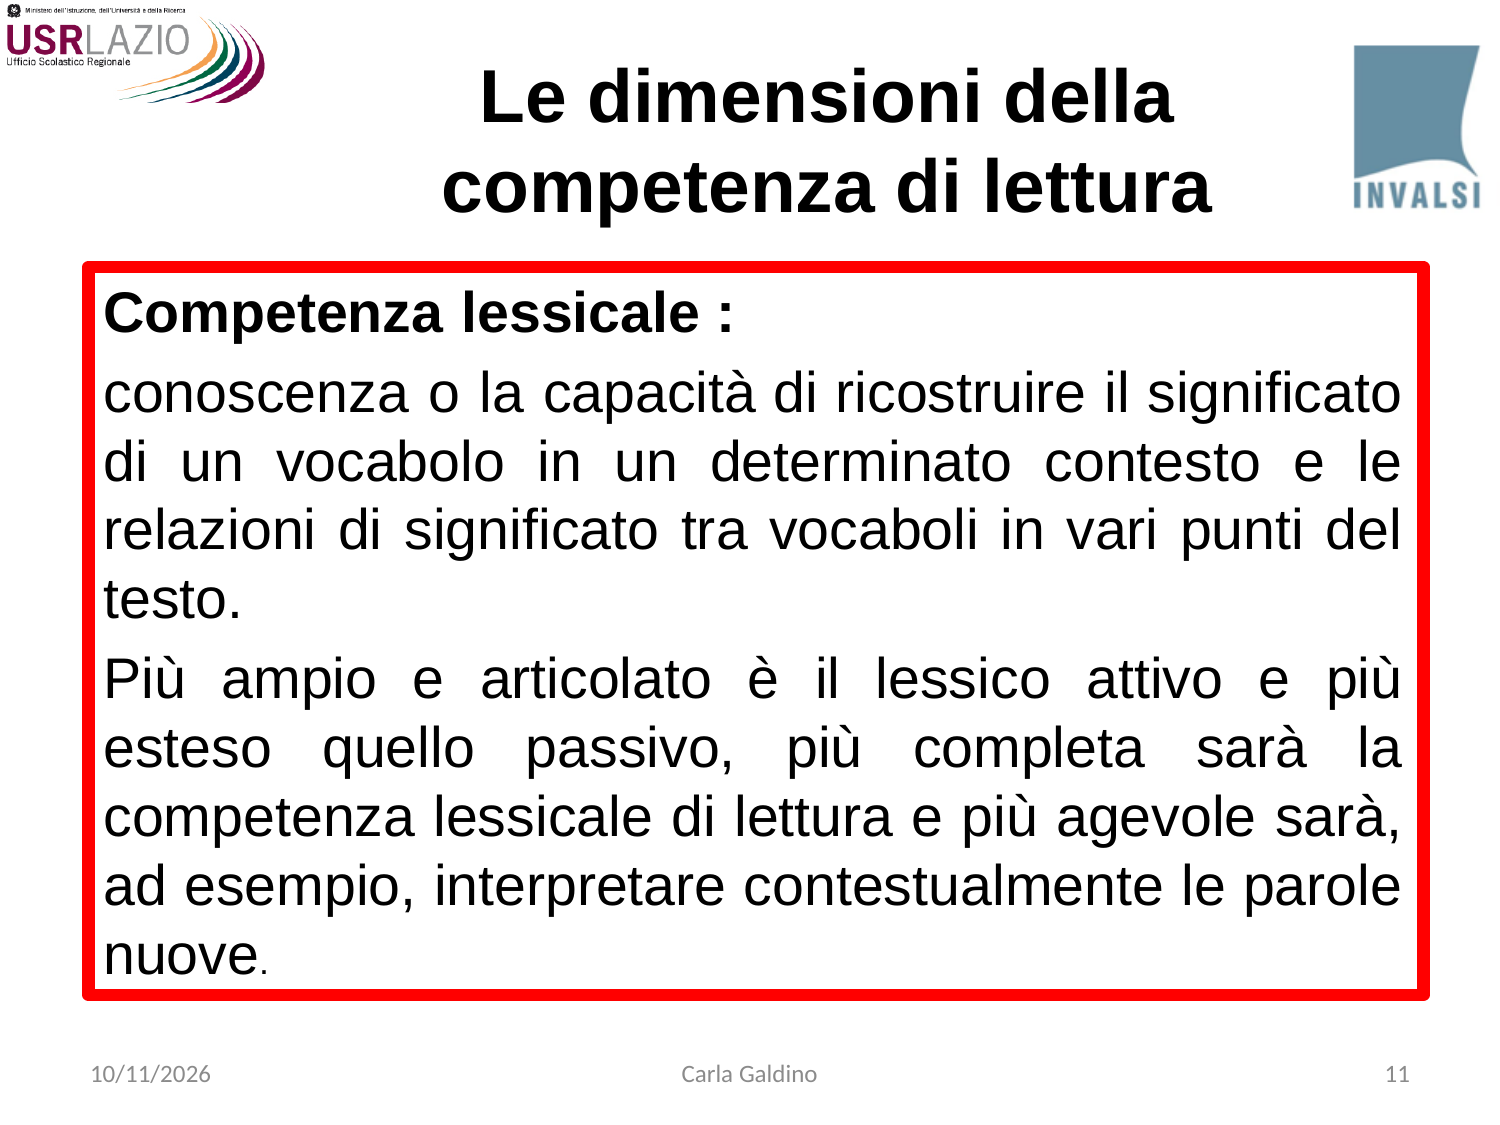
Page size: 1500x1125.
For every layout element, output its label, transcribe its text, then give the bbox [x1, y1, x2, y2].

picture [0, 0, 267, 104]
list Competenza lessicale : conoscenza o la capacità di ricostruire il significato di un vocabolo in un determinato contesto e le relazioni di significato tra vocaboli in vari punti del testo. Più ampio e articolato è il lessico attivo e più esteso quello passivo, più completa sarà la competenza lessicale di lettura e più agevole sarà, ad esempio, interpretare contestualmente le parole nuove. [88, 267, 1424, 995]
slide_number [75, 1042, 425, 1103]
title Le dimensioni della competenza di lettura [266, 42, 1345, 232]
slide_number 11 [1074, 1042, 1425, 1103]
picture [1345, 30, 1500, 224]
footer Carla Galdino [512, 1042, 988, 1103]
